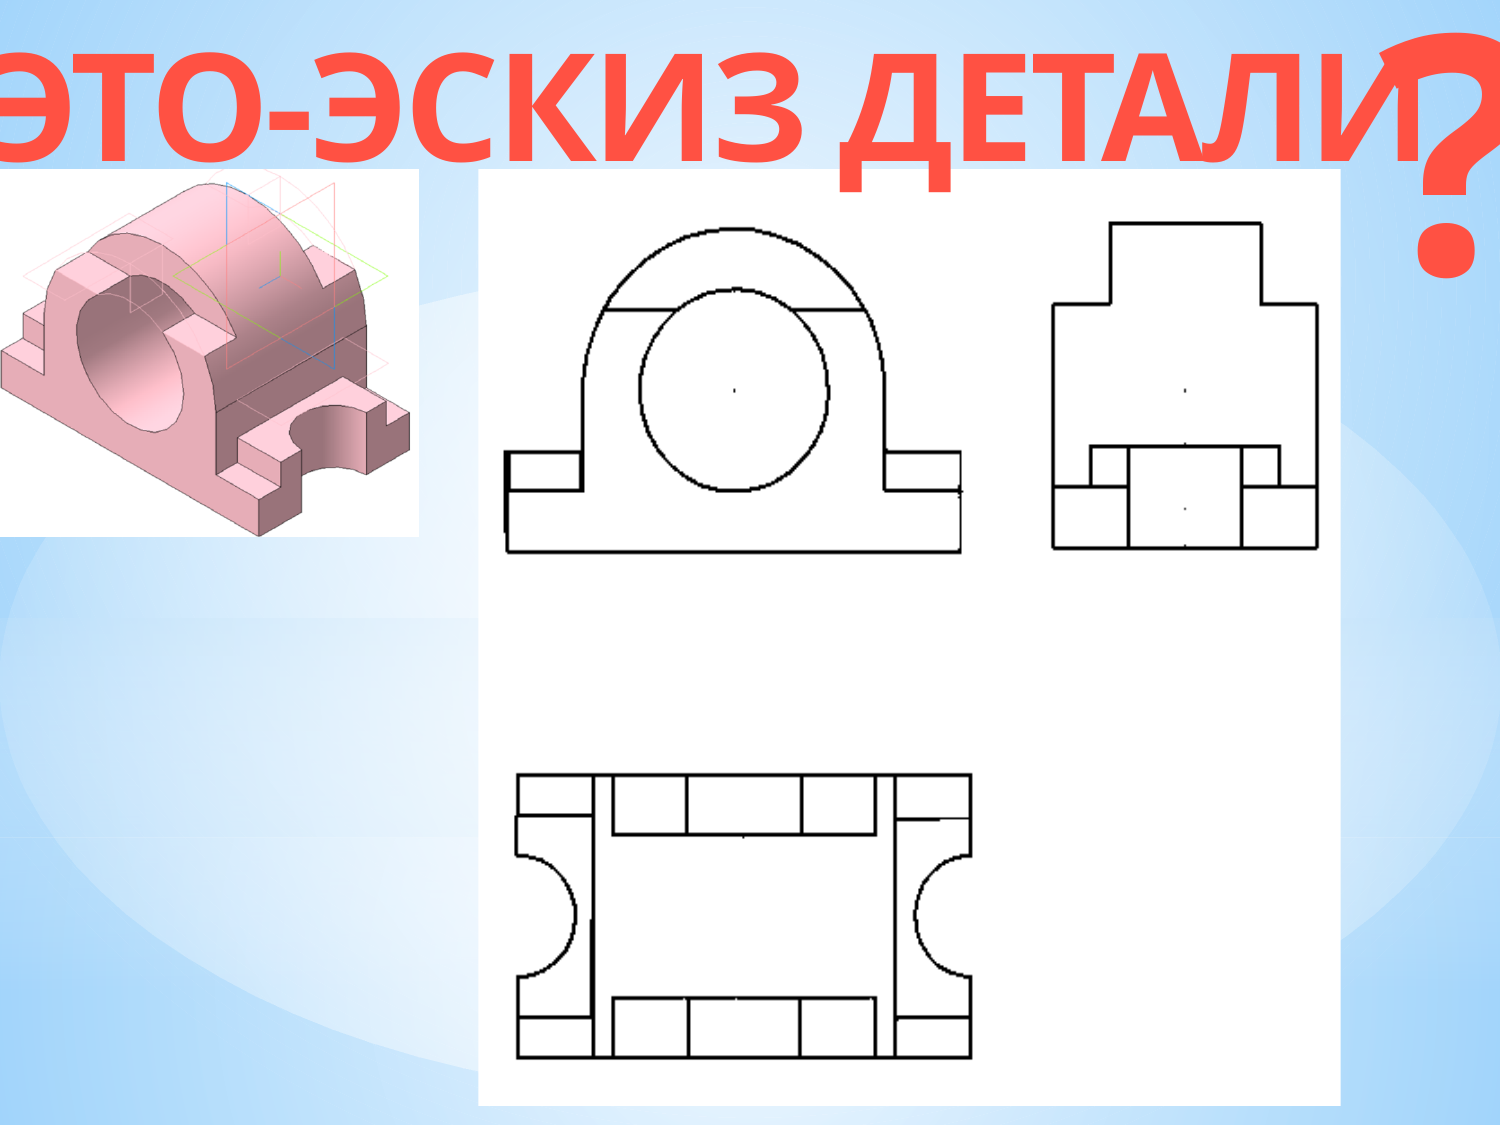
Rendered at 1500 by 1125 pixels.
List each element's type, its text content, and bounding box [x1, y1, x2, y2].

text_box ? [1363, 0, 1500, 349]
picture [0, 169, 419, 537]
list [477, 169, 1341, 1107]
text_box ЭТО-ЭСКИЗ ДЕТАЛИ [0, 3, 1363, 199]
